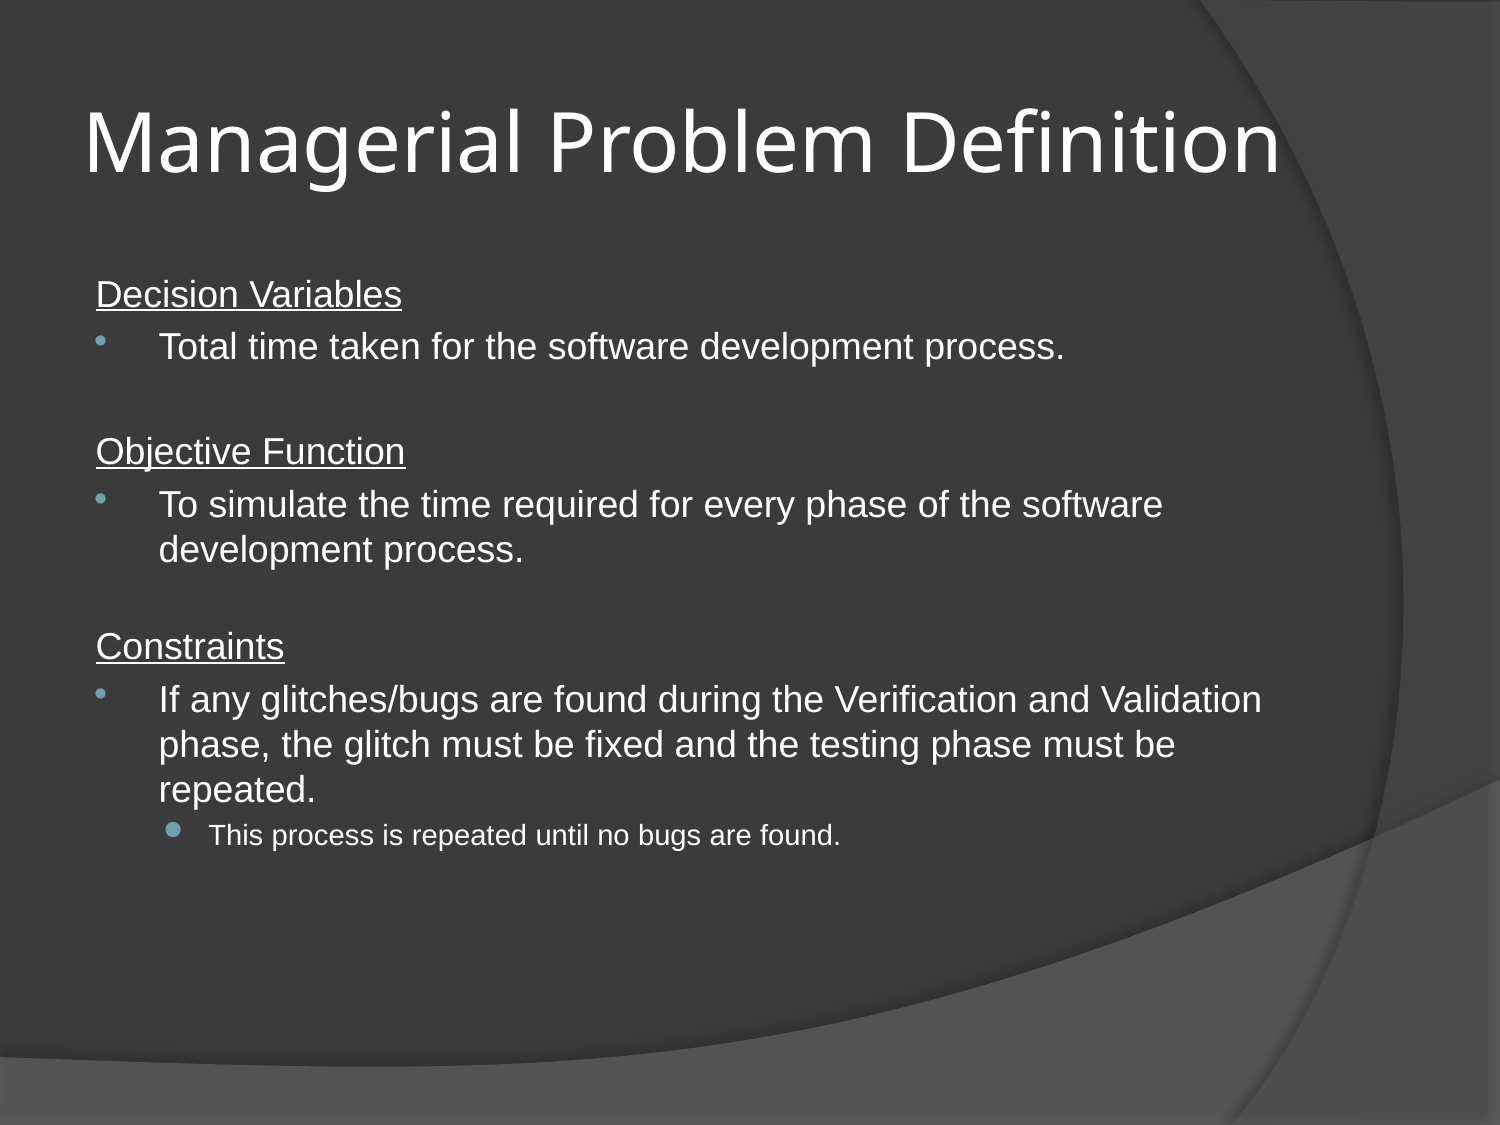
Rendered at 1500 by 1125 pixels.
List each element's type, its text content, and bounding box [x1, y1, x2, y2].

list Decision Variables Total time taken for the software development process. Objective Function To simulate the time required for every phase of the software development process. Constraints If any glitches/bugs are found during the Verification and Validation phase, the glitch must be fixed and the testing phase must be repeated. This process is repeated until no bugs are found. [75, 262, 1300, 1005]
title Managerial Problem Definition [75, 45, 1300, 233]
